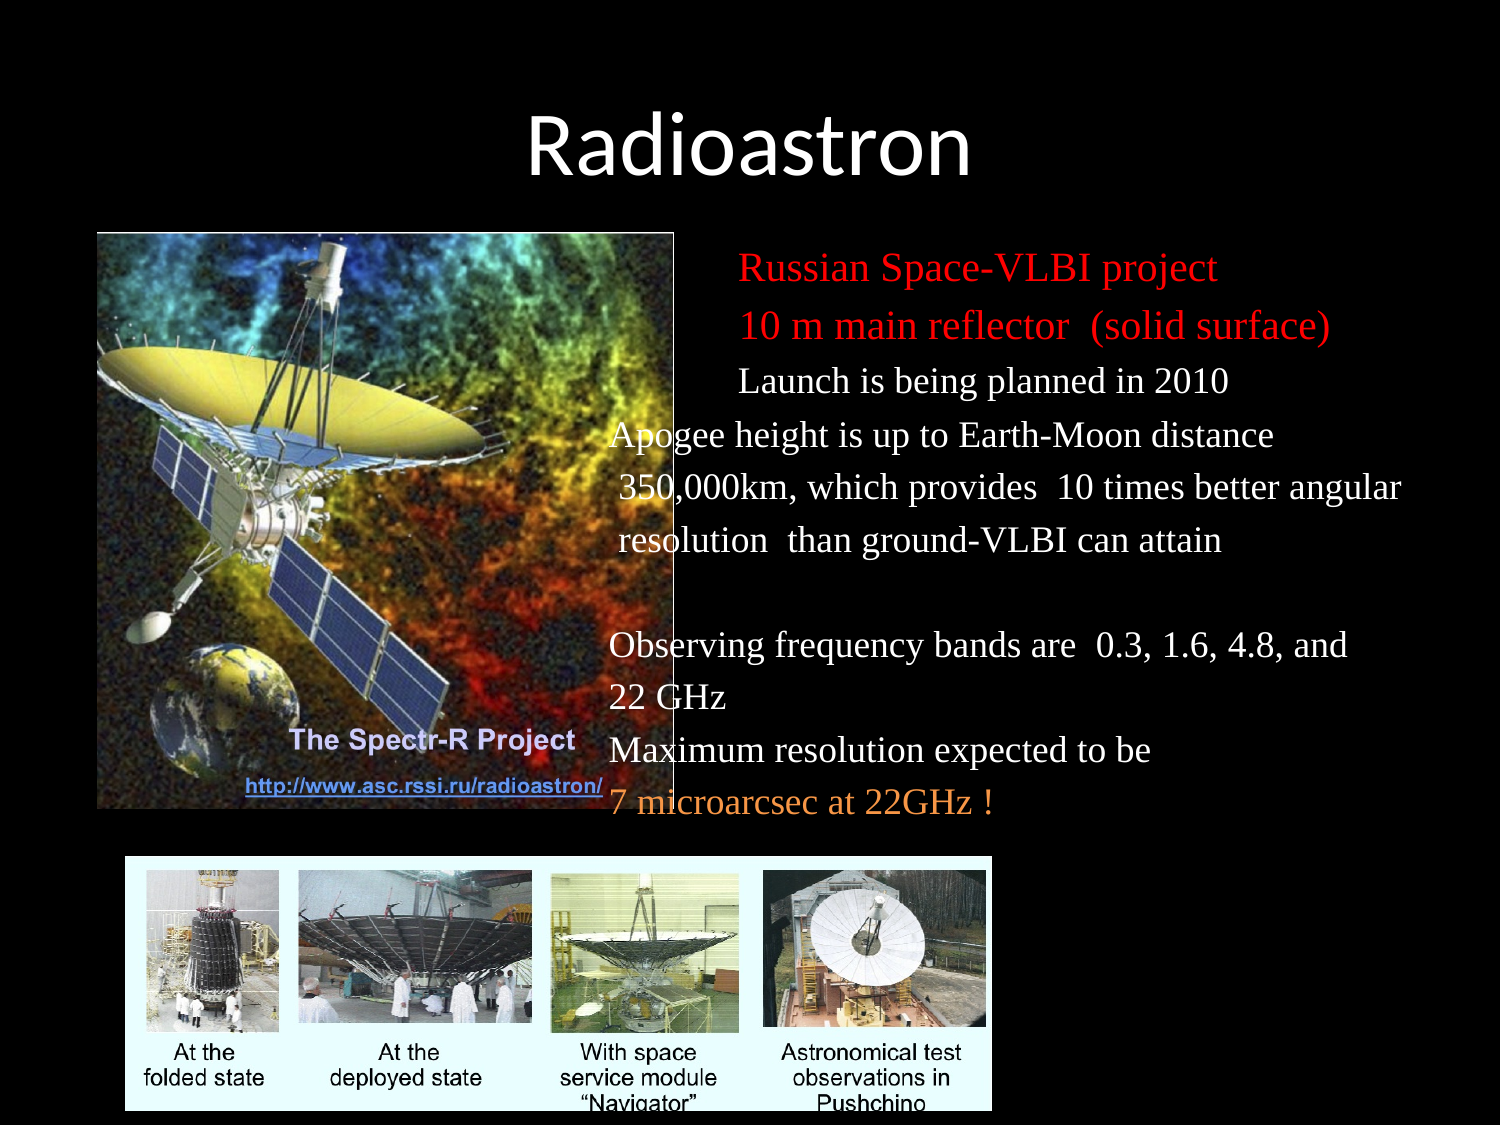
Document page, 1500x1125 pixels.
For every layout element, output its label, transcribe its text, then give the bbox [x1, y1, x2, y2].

title Radioastron [75, 45, 1425, 232]
text_box Apogee height is up to Earth-Moon distance 350,000km, which provides 10 times better angular resolution than ground-VLBI can attain Observing frequency bands are 0.3, 1.6, 4.8, and 22 GHz Maximum resolution expected to be 7 microarcsec at 22GHz ! [594, 409, 1418, 830]
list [0, 232, 910, 809]
picture [125, 856, 992, 1111]
text_box Russian Space-VLBI project 10 m main reflector (solid surface) Launch is being planned in 2010 [912, 232, 1464, 409]
